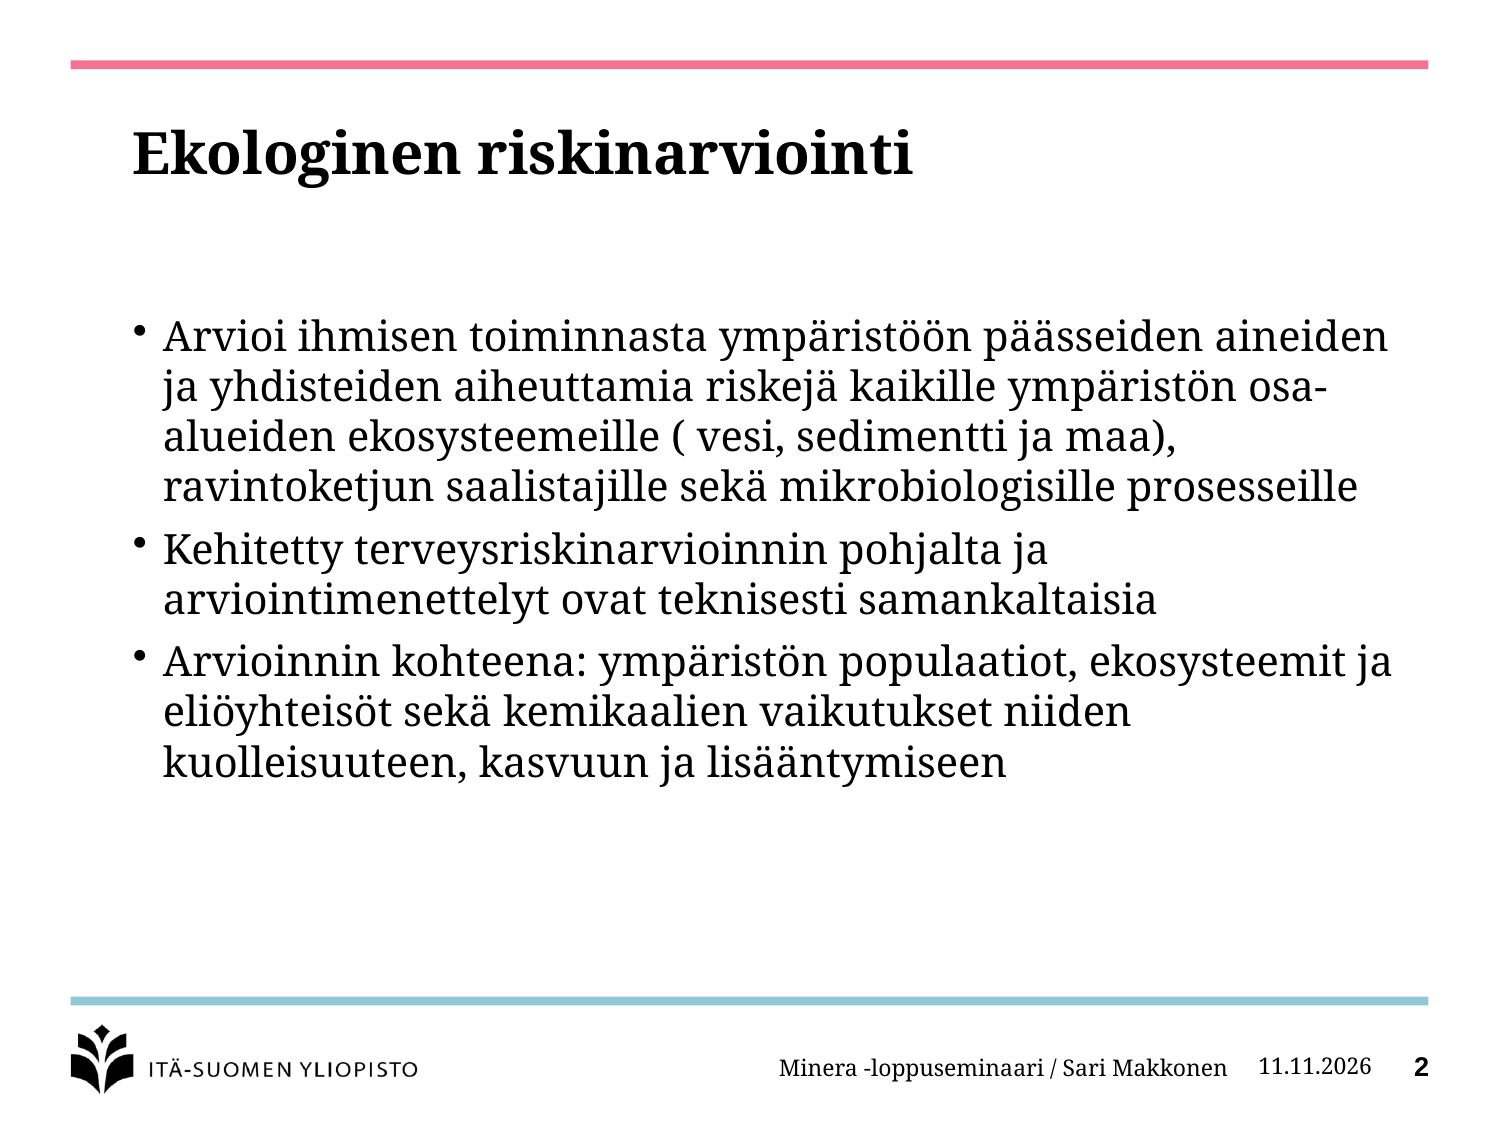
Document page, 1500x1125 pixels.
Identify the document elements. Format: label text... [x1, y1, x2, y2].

list Arvioi ihmisen toiminnasta ympäristöön päässeiden aineiden ja yhdisteiden aiheuttamia riskejä kaikille ympäristön osa-alueiden ekosysteemeille ( vesi, sedimentti ja maa), ravintoketjun saalistajille sekä mikrobiologisille prosesseille Kehitetty terveysriskinarvioinnin pohjalta ja arviointimenettelyt ovat teknisesti samankaltaisia Arvioinnin kohteena: ympäristön populaatiot, ekosysteemit ja eliöyhteisöt sekä kemikaalien vaikutukset niiden kuolleisuuteen, kasvuun ja lisääntymiseen [117, 302, 1430, 988]
slide_number 2 [1369, 1046, 1430, 1089]
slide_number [1229, 1046, 1369, 1089]
footer Minera -loppuseminaari / Sari Makkonen [500, 1046, 1229, 1089]
picture [70, 1024, 422, 1094]
title Ekologinen riskinarviointi [117, 107, 1430, 274]
